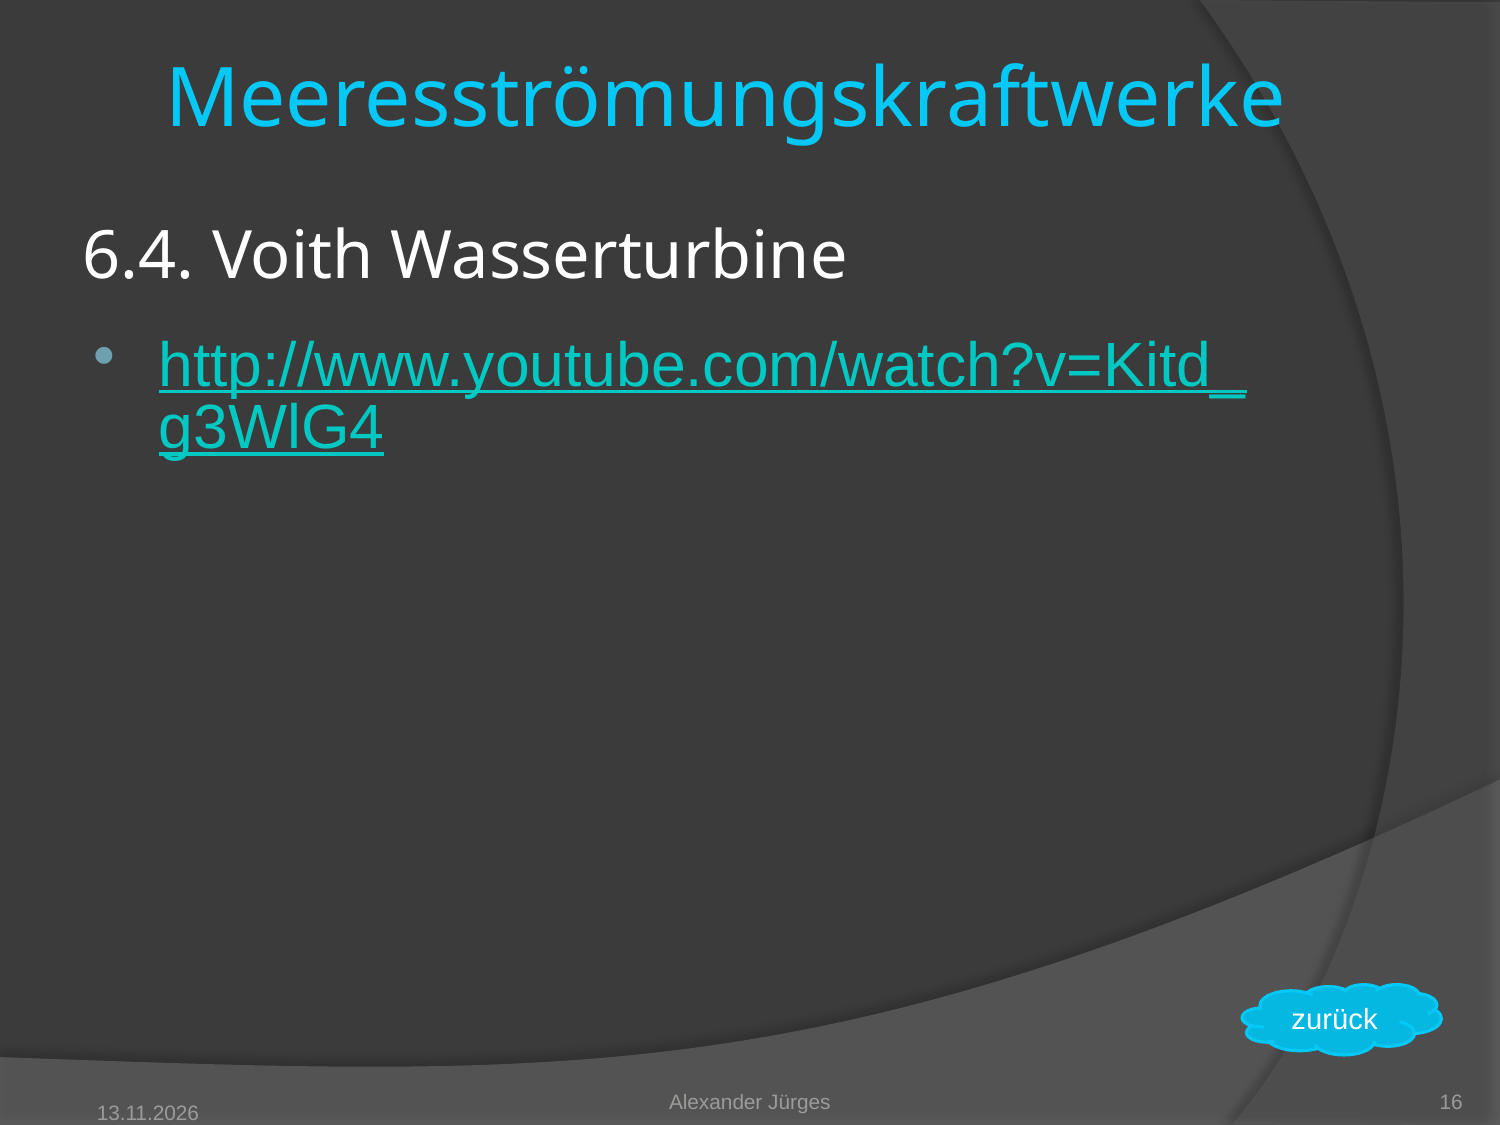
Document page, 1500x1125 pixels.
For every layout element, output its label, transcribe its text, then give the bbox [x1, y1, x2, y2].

list http://www.youtube.com/watch?v=Kitd_g3WlG4 [75, 317, 1278, 1005]
text_box zurück [1240, 983, 1443, 1057]
text_box Meeresströmungskraftwerke [157, 0, 1383, 187]
text_box 6.4. Voith Wasserturbine [74, 187, 1500, 317]
slide_number 16 [1337, 1053, 1463, 1114]
footer Alexander Jürges [512, 1053, 988, 1114]
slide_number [82, 1065, 432, 1125]
